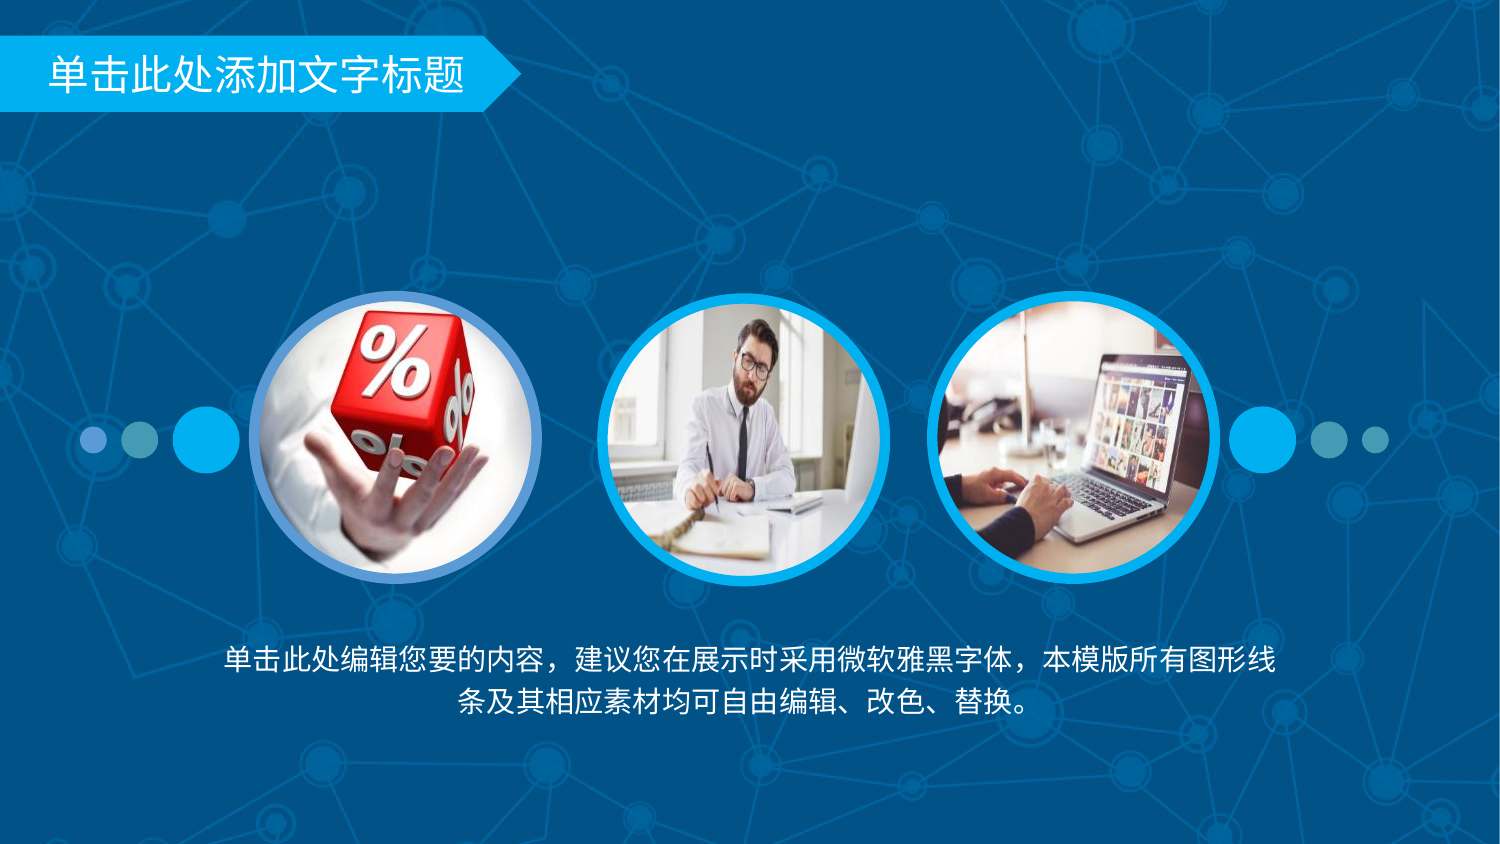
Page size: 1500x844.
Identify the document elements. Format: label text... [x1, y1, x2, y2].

text_box [931, 295, 1216, 580]
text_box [1229, 406, 1389, 474]
text_box 单击此处编辑您要的内容，建议您在展示时采用微软雅黑字体，本模版所有图形线条及其相应素材均可自由编辑、改色、替换。 [206, 628, 1294, 710]
picture [0, 0, 1500, 844]
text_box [79, 406, 240, 474]
text_box [253, 295, 538, 580]
text_box [601, 297, 887, 583]
